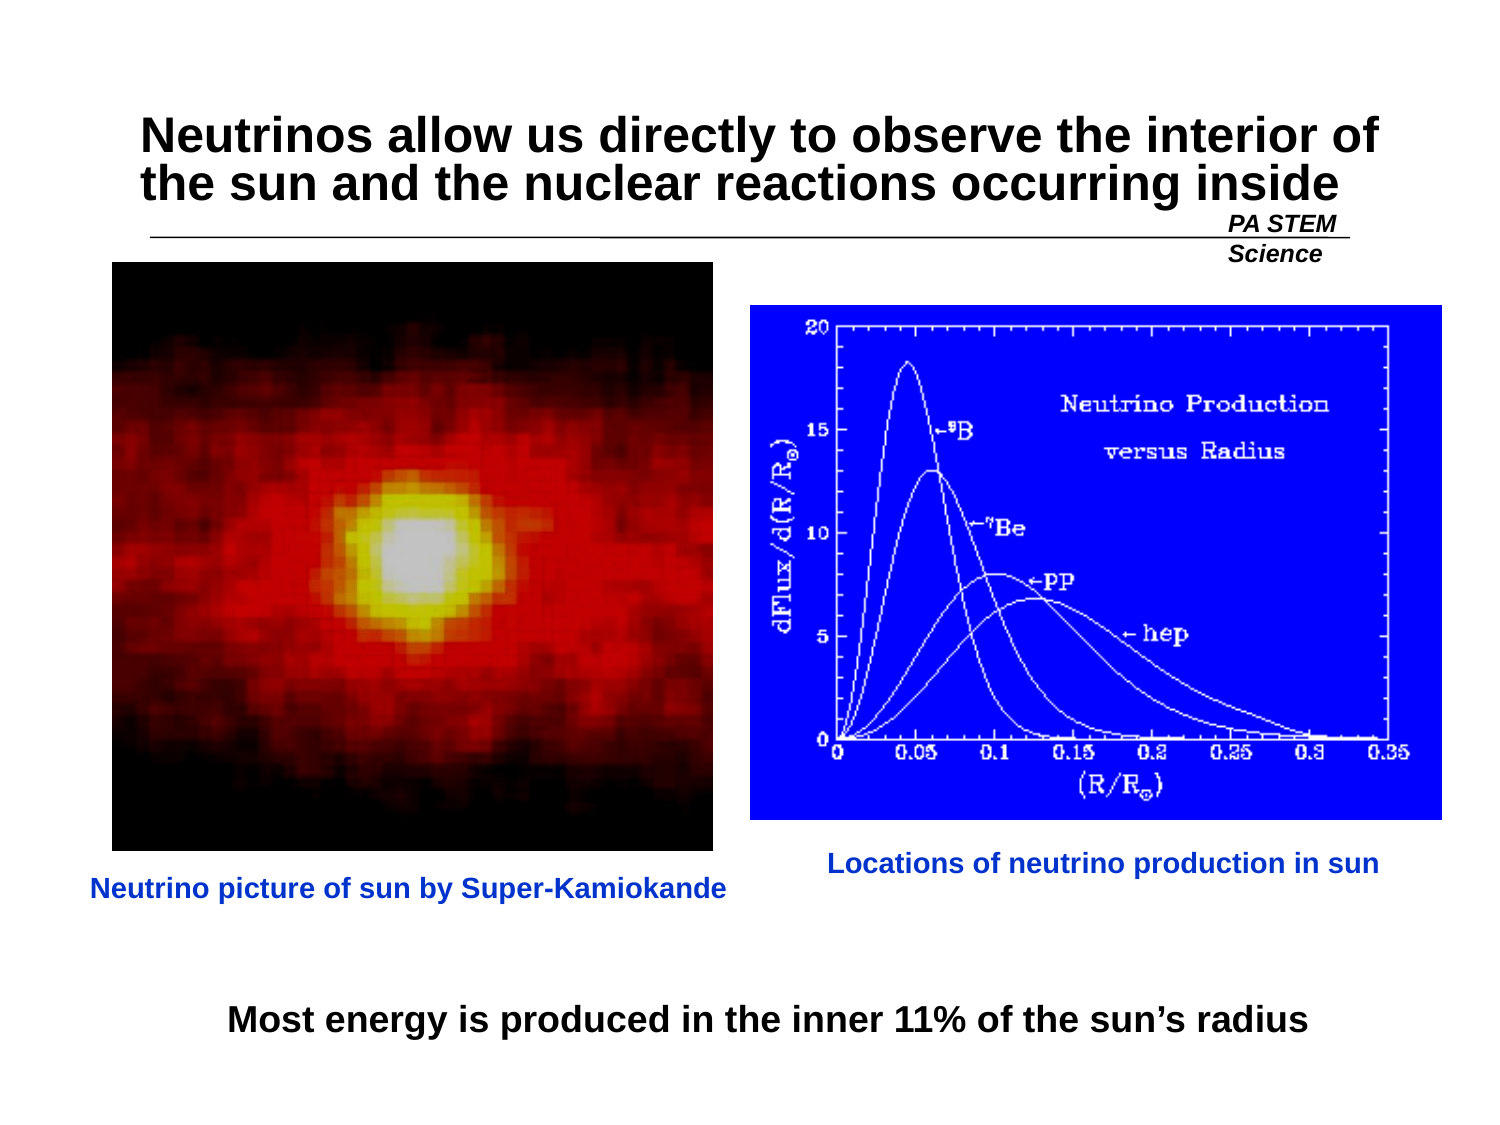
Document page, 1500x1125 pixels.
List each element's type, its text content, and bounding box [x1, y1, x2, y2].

text_box Neutrino picture of sun by Super-Kamiokande [74, 862, 750, 913]
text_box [149, 199, 1353, 276]
text_box Locations of neutrino production in sun [812, 837, 1413, 888]
picture [112, 262, 713, 852]
title Neutrinos allow us directly to observe the interior of the sun and the nuclear reactions occurring inside [124, 62, 1426, 263]
picture [749, 305, 1443, 820]
text_box Most energy is produced in the inner 11% of the sun’s radius [212, 987, 1338, 1048]
